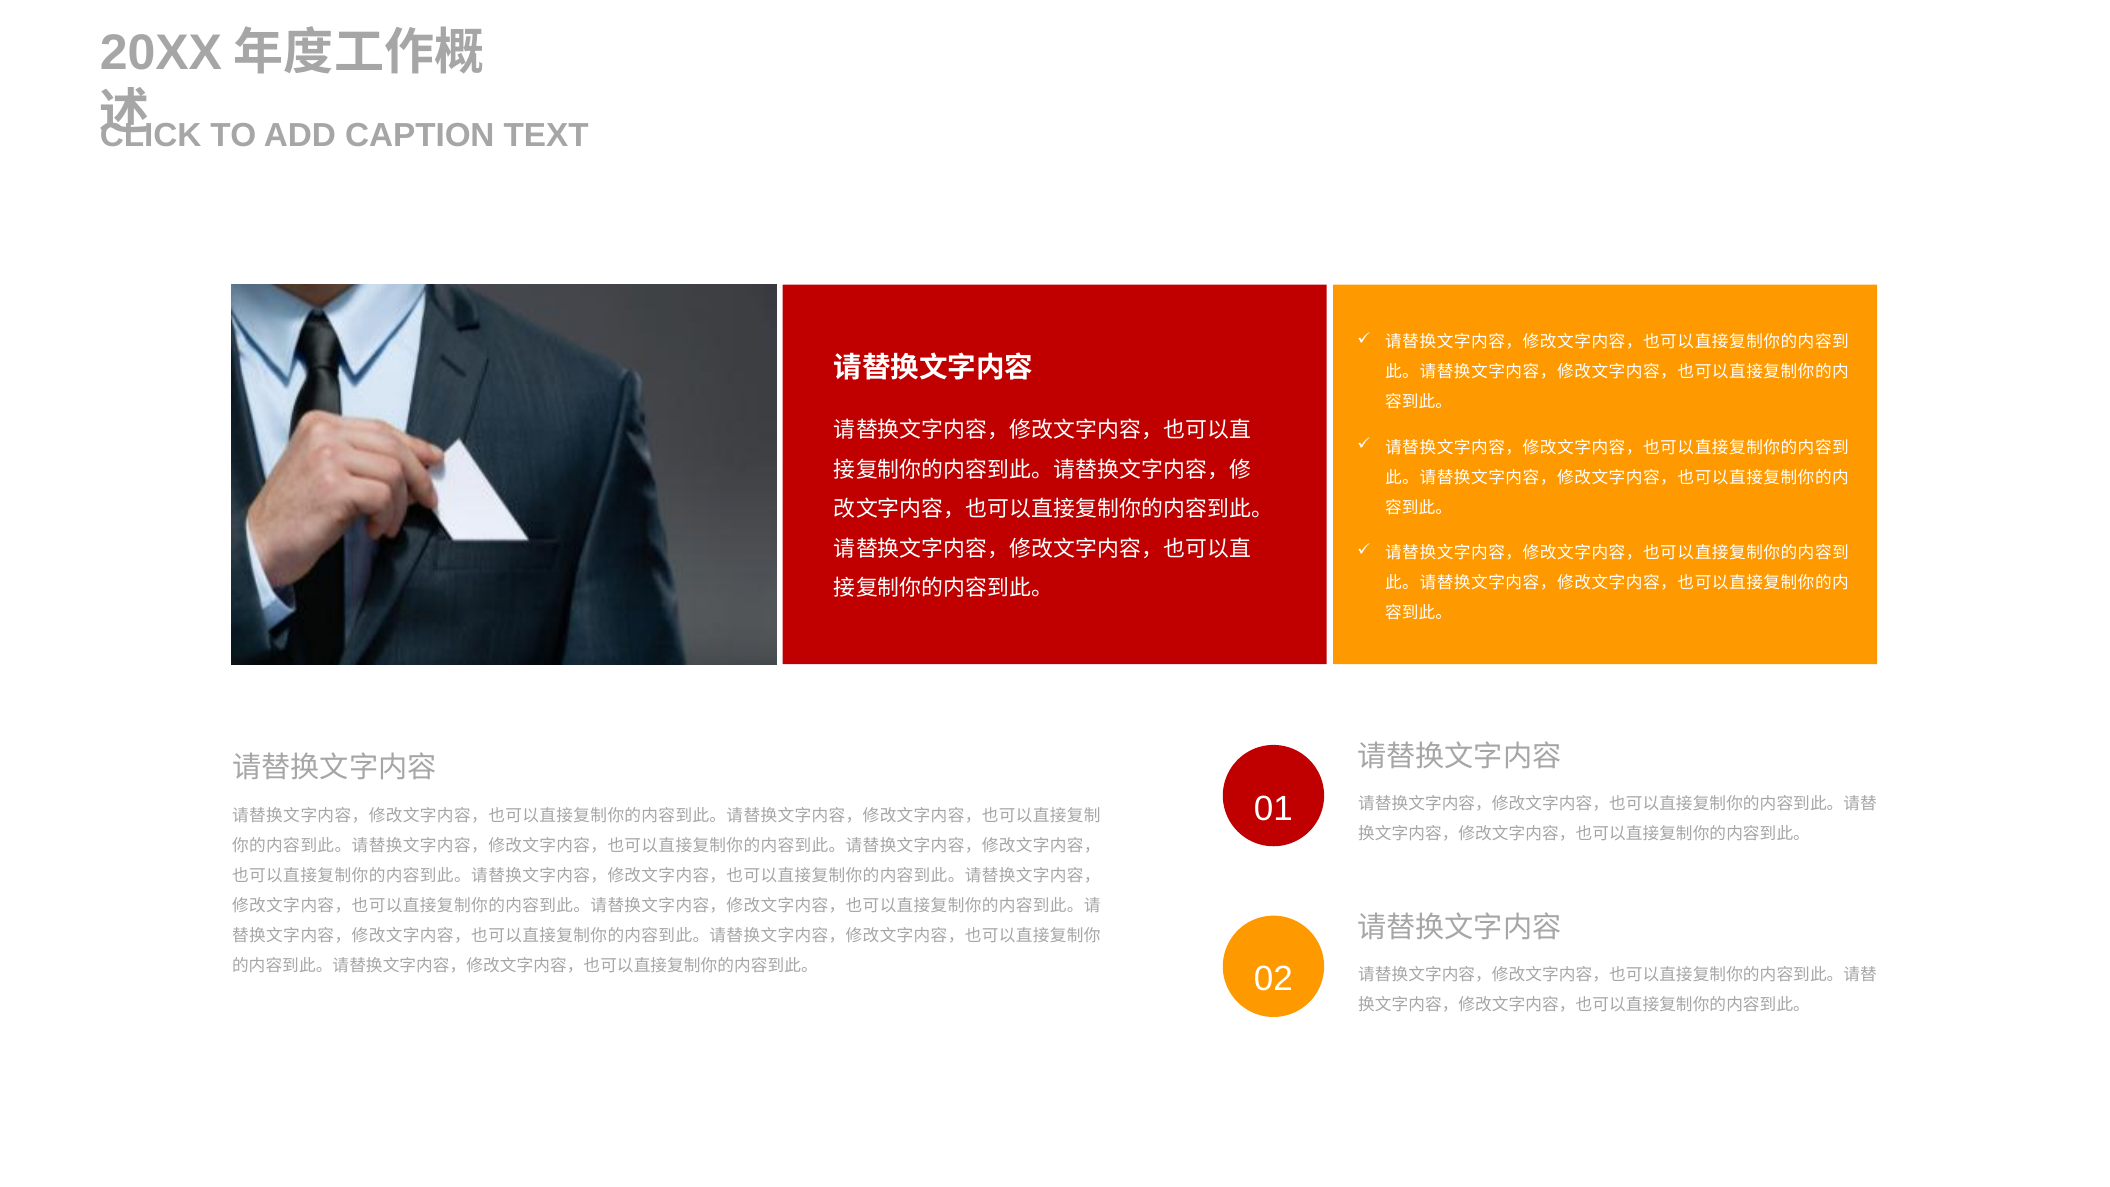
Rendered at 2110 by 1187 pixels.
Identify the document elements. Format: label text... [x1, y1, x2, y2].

text_box 20XX年度工作概述 [99, 19, 534, 113]
text_box 请替换文字内容 [833, 349, 1274, 384]
picture [231, 284, 777, 665]
text_box 请替换文字内容，修改文字内容，也可以直接复制你的内容到此。请替换文字内容，修改文字内容，也可以直接复制你的内容到此。请替换文字内容，修改文字内容，也可以直接复制你的内容到此。 [833, 402, 1274, 601]
text_box 02 [1221, 914, 1326, 1019]
text_box CLICK TO ADD CAPTION TEXT [99, 113, 629, 154]
text_box 请替换文字内容，修改文字内容，也可以直接复制你的内容到此。请替换文字内容，修改文字内容，也可以直接复制你的内容到此。 [1358, 783, 1878, 844]
text_box 请替换文字内容，修改文字内容，也可以直接复制你的内容到此。请替换文字内容，修改文字内容，也可以直接复制你的内容到此。请替换文字内容，修改文字内容，也可以直接复制你的内容到此。请替换文字内容，修改文字内容，也可以直接复制你的内容到此。请替换文字内容，修改文字内容，也可以直接复制你的内容到此。请替换文字内容，修改文字内容，也可以直接复制你的内容到此。请替换文字内容，修改文字内容，也可以直接复制你的内容到此。请替换文字内容，修改文字内容，也可以直接复制你的内容到此。请替换文字内容，修改文字内容，也可以直接复制你的内容到此。请替换文字内容，修改文字内容，也可以直接复制你的内容到此。 [232, 795, 1102, 975]
text_box 请替换文字内容 [1357, 907, 1762, 943]
text_box 请替换文字内容 [1357, 737, 1762, 773]
text_box 请替换文字内容 [232, 730, 1007, 784]
text_box 请替换文字内容，修改文字内容，也可以直接复制你的内容到此。请替换文字内容，修改文字内容，也可以直接复制你的内容到此。 请替换文字内容，修改文字内容，也可以直接复制你的内容到此。请替换文字内容，修改文字内容，也可以直接复制你的内容到此。 请替换文字内容，修改文字内容，也可以直接复制你的内容到此。请替换文字内容，修改文字内容，也可以直接复制你的内容到此。 [1357, 321, 1850, 623]
text_box [1332, 284, 1878, 665]
text_box [782, 284, 1328, 665]
text_box 01 [1221, 743, 1326, 848]
text_box 请替换文字内容，修改文字内容，也可以直接复制你的内容到此。请替换文字内容，修改文字内容，也可以直接复制你的内容到此。 [1358, 953, 1878, 1014]
